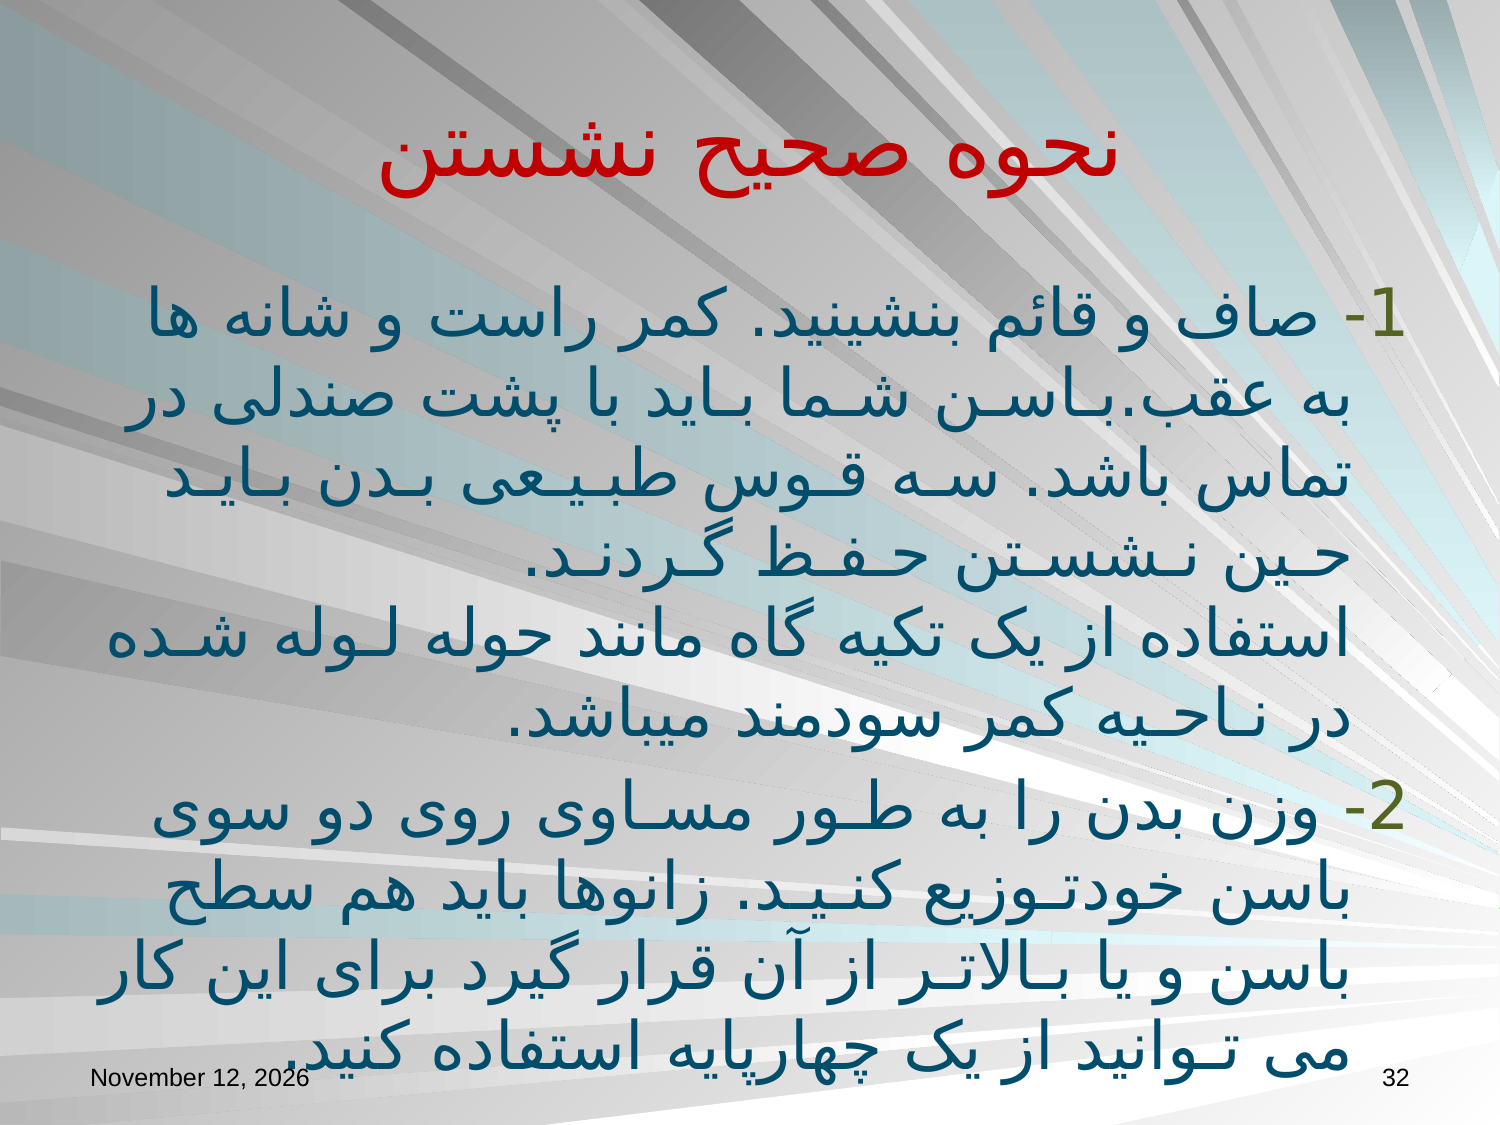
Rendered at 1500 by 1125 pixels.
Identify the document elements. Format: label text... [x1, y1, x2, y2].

list 1- صاف و قائم بنشینید. کمر راست و شانه ها به عقب.بـاسـن شـما بـاید با پشت صندلی در تماس باشد. سـه قـوس طبـیـعی بـدن بـایـد حـین نـشسـتن حـفـظ گـردنـد. استفاده از یک تکیه گاه مانند حوله لـوله شـده در نـاحـیه کمر سودمند میباشد. 2- وزن بدن را به طـور مسـاوی روی دو سوی باسن خودتـوزیع کنـیـد. زانوها باید هم سطح باسن و یا بـالاتـر از آن قرار گیرد برای این کار می تـوانید از یک چهارپایه استفاده کنید. [74, 262, 1426, 1006]
title نحوه صحیح نشستن [74, 45, 1426, 234]
slide_number 32 [1074, 1023, 1426, 1100]
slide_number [74, 1023, 426, 1100]
